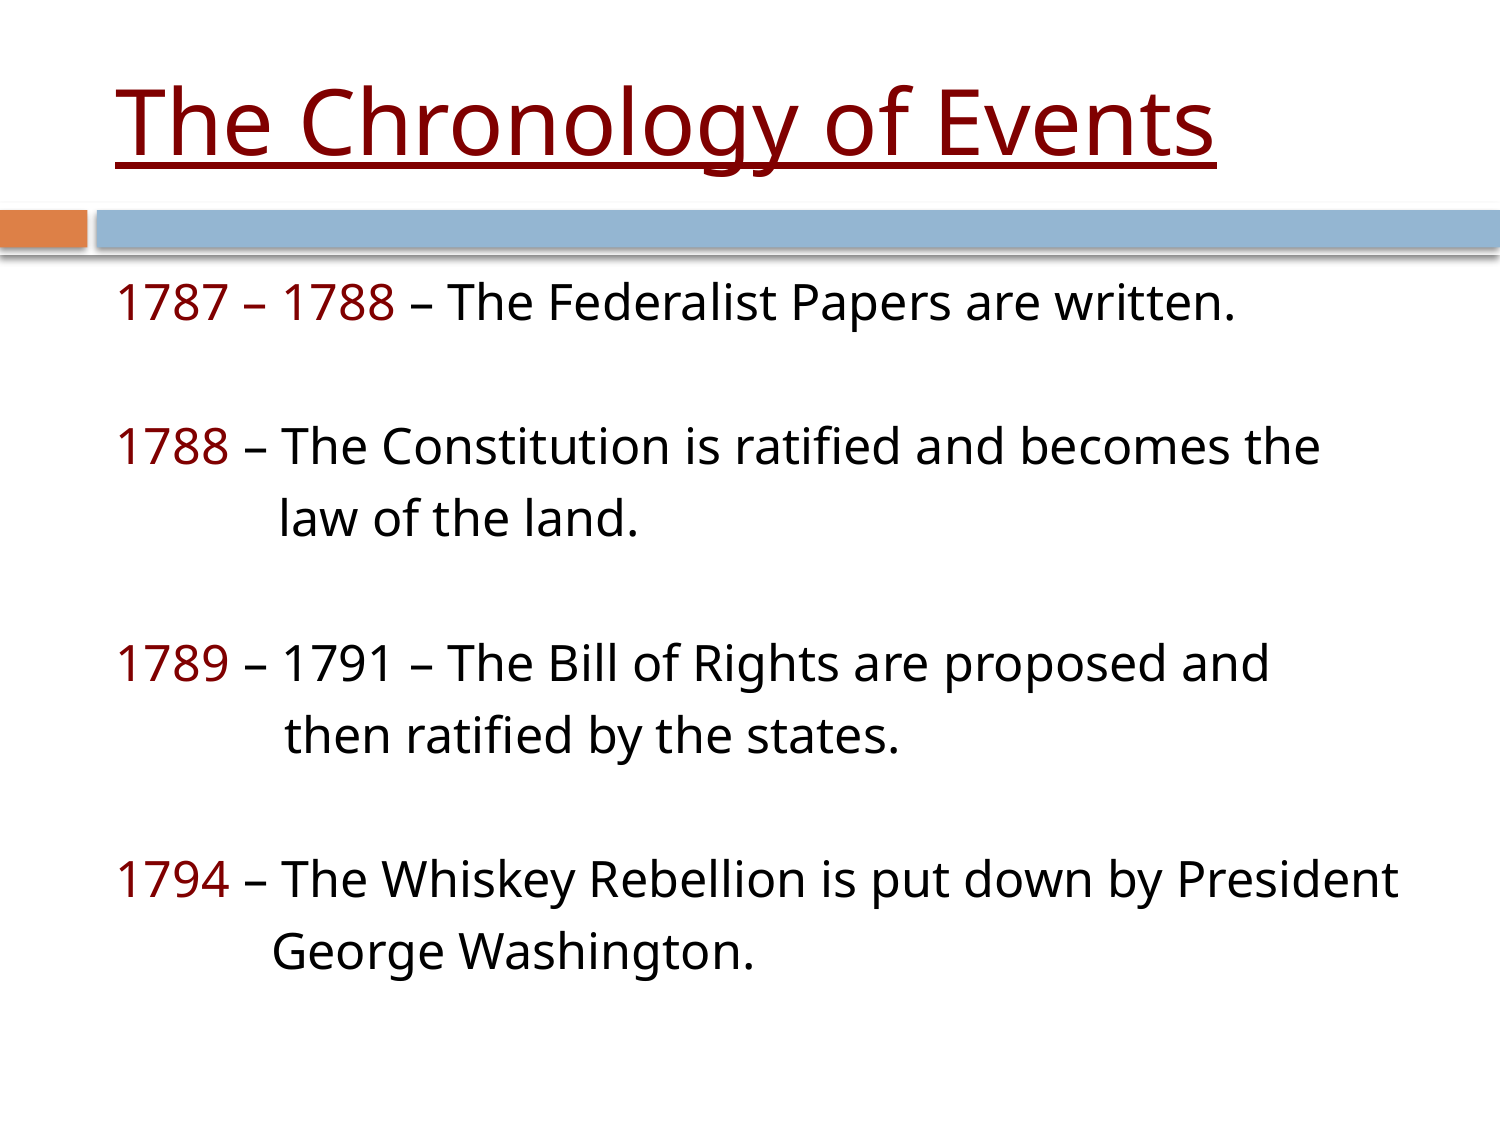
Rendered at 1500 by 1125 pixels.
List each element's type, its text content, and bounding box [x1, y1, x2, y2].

list 1787 – 1788 – The Federalist Papers are written. 1788 – The Constitution is ratified and becomes the law of the land. 1789 – 1791 – The Bill of Rights are proposed and then ratified by the states. 1794 – The Whiskey Rebellion is put down by President George Washington. [100, 262, 1438, 1000]
title The Chronology of Events [100, 37, 1438, 200]
